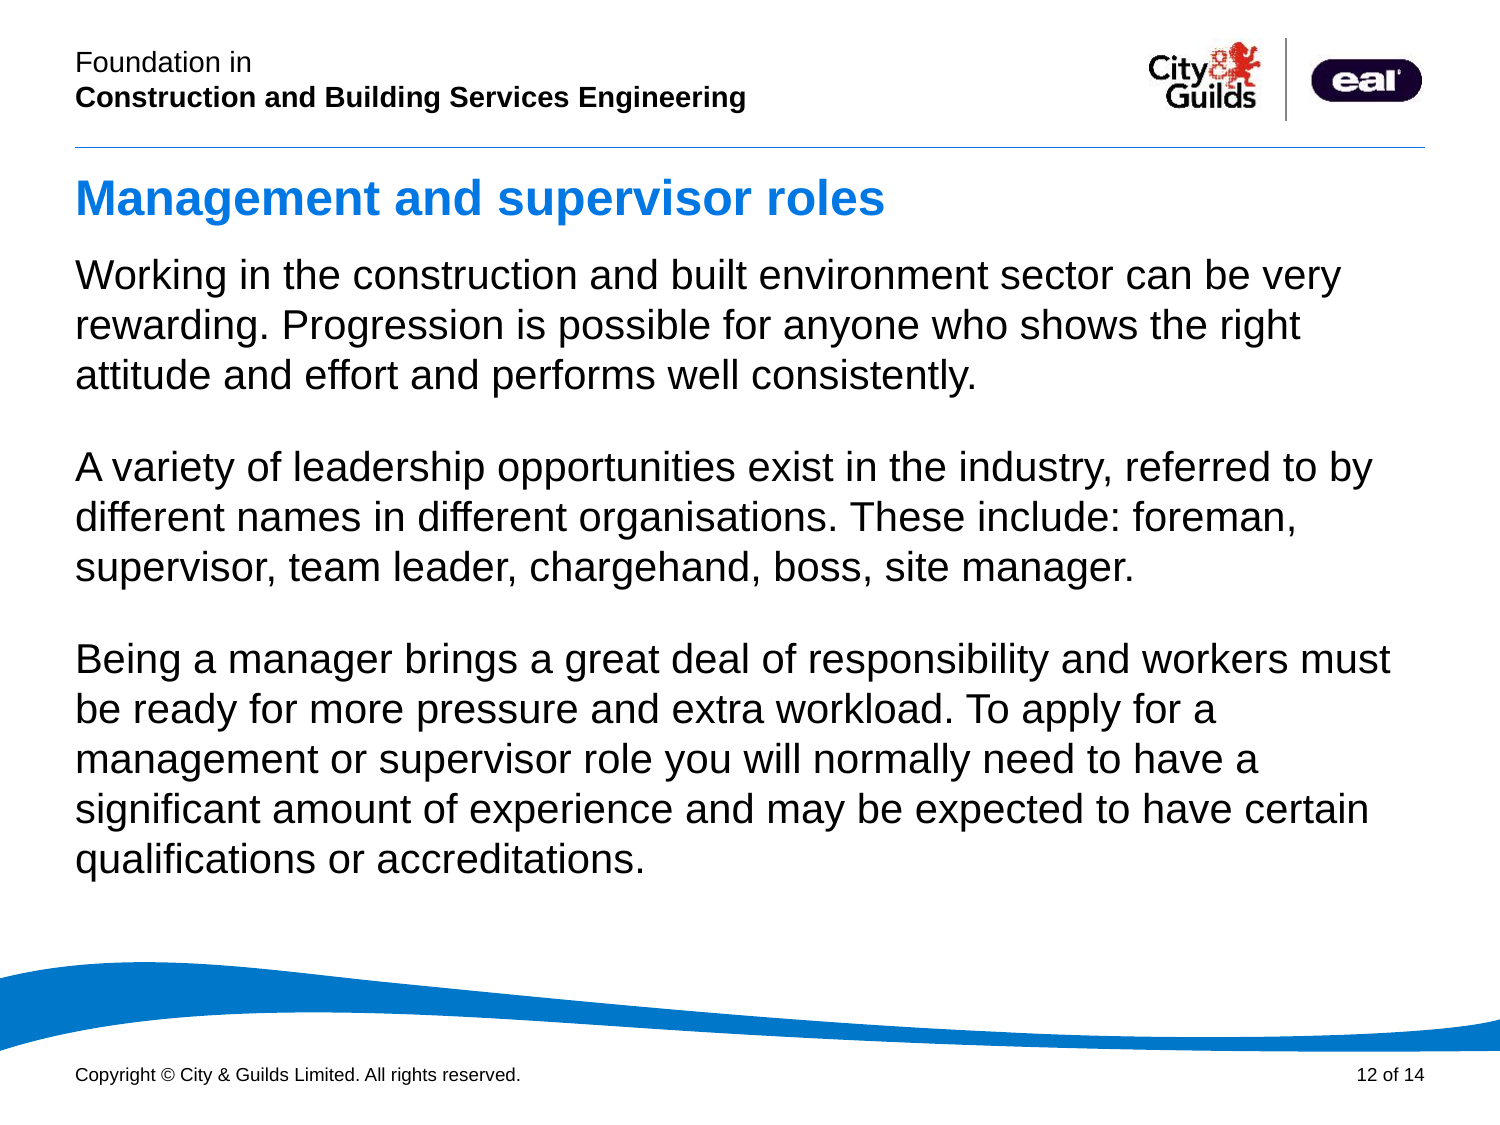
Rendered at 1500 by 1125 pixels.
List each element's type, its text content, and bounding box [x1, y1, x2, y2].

title Management and supervisor roles [74, 165, 1426, 229]
picture [1149, 38, 1422, 121]
list Working in the construction and built environment sector can be very rewarding. Progression is possible for anyone who shows the right attitude and effort and performs well consistently. A variety of leadership opportunities exist in the industry, referred to by different names in different organisations. These include: foreman, supervisor, team leader, chargehand, boss, site manager. Being a manager brings a great deal of responsibility and workers must be ready for more pressure and extra workload. To apply for a management or supervisor role you will normally need to have a significant amount of experience and may be expected to have certain qualifications or accreditations. [74, 247, 1426, 946]
